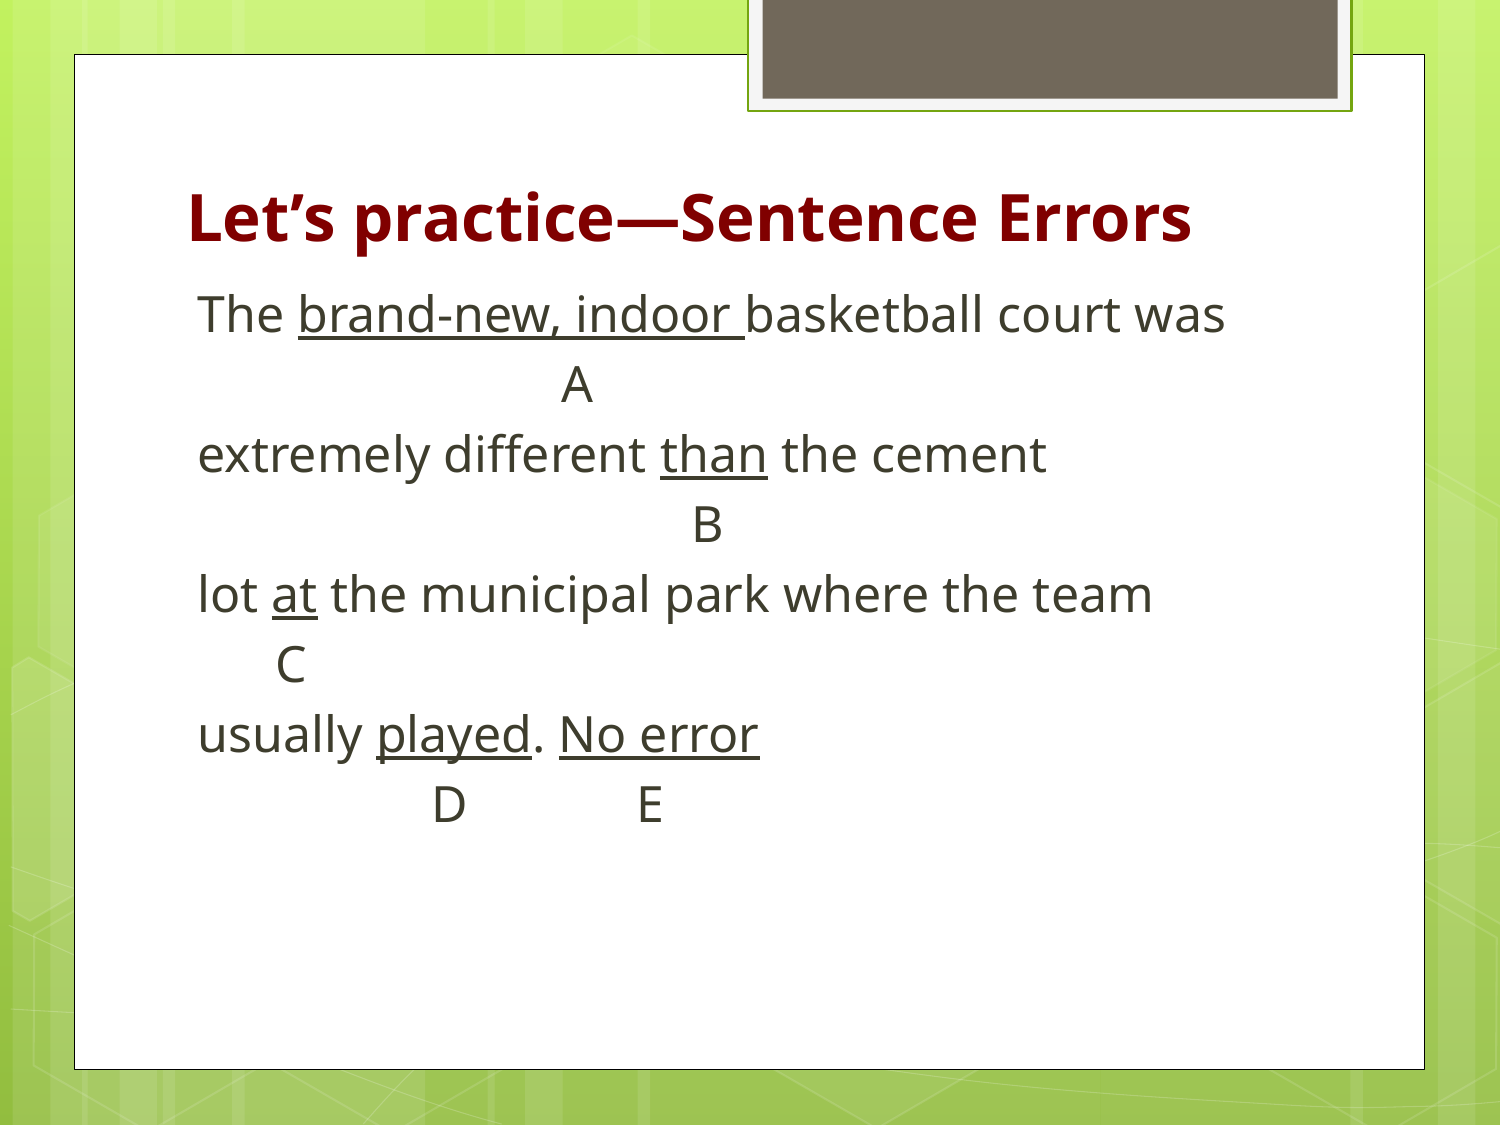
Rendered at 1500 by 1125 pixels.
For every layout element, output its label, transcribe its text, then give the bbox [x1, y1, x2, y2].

title Let’s practice—Sentence Errors [171, 168, 1324, 263]
list The brand-new, indoor basketball court was A extremely different than the cement B lot at the municipal park where the team C usually played. No error D E [171, 275, 1283, 957]
